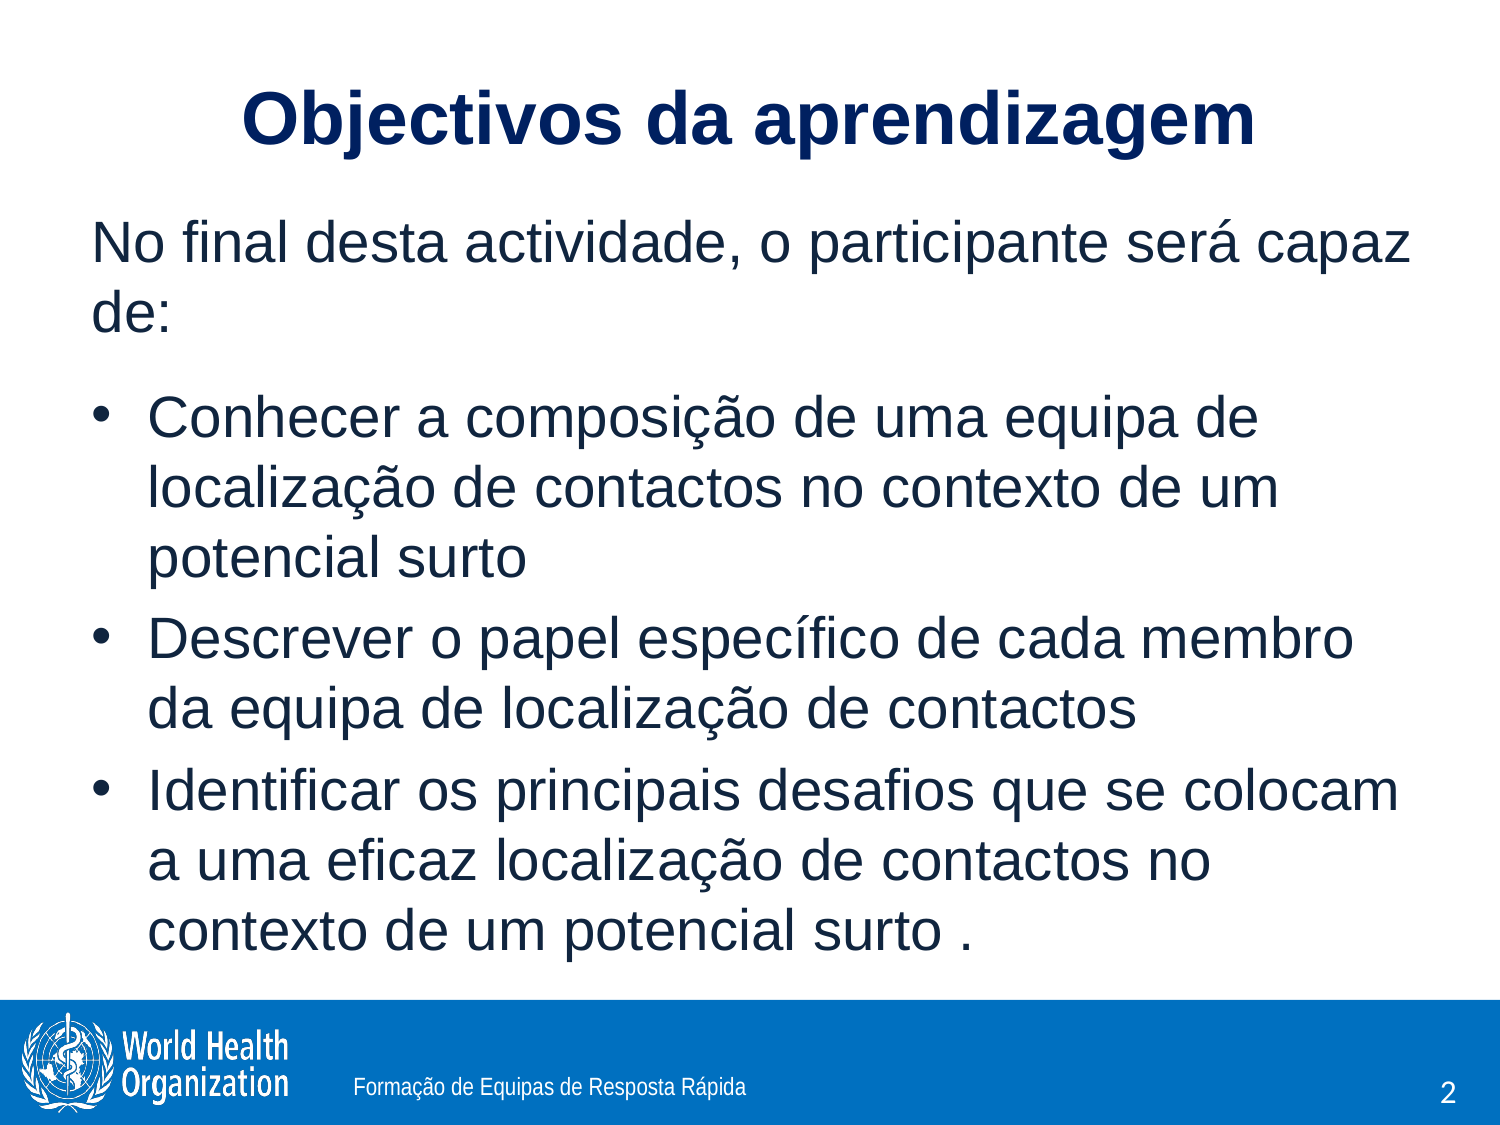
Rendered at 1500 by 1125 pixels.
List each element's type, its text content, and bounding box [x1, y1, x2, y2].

title Objectivos da aprendizagem [75, 45, 1425, 185]
list No final desta actividade, o participante será capaz de: Conhecer a composição de uma equipa de localização de contactos no contexto de um potencial surto Descrever o papel específico de cada membro da equipa de localização de contactos Identificar os principais desafios que se colocam a uma eficaz localização de contactos no contexto de um potencial surto . [76, 196, 1447, 939]
picture [21, 1012, 288, 1113]
